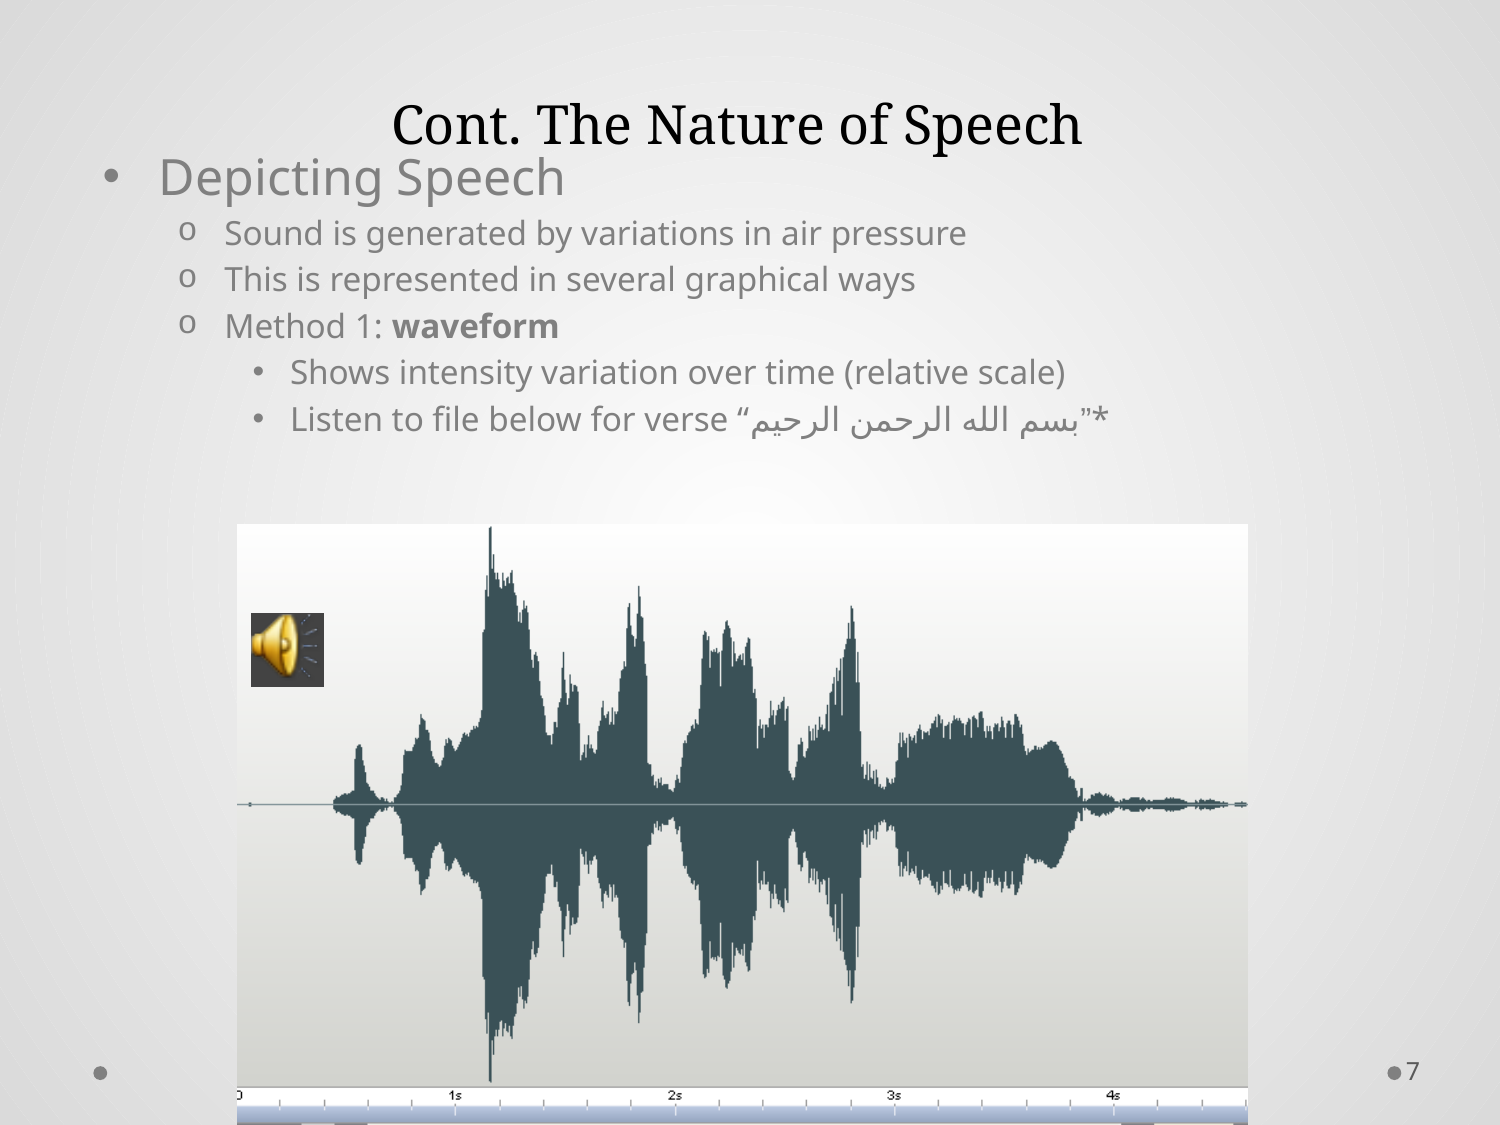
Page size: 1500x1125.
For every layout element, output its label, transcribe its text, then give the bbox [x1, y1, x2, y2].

title Cont. The Nature of Speech [62, 62, 1413, 163]
slide_number 7 [1401, 1042, 1494, 1103]
picture [237, 524, 1248, 1125]
list Depicting Speech Sound is generated by variations in air pressure This is represented in several graphical ways Method 1: waveform Shows intensity variation over time (relative scale) Listen to file below for verse “بسم الله الرحمن الرحيم”* [87, 137, 1438, 1113]
